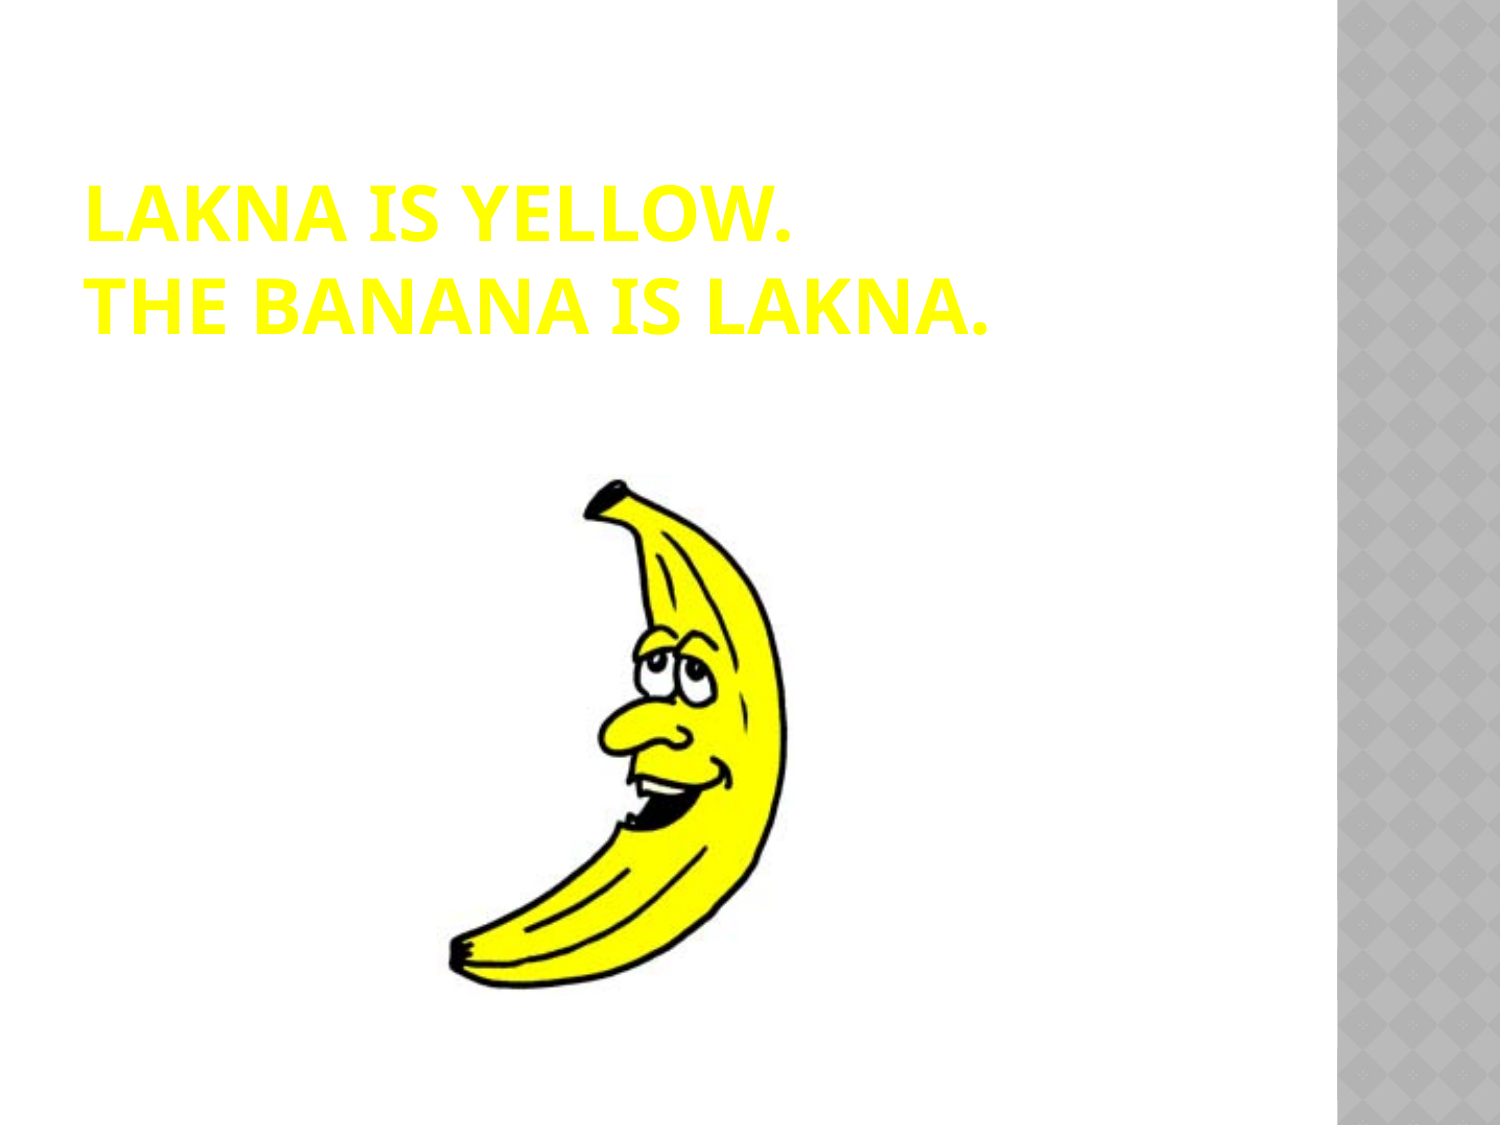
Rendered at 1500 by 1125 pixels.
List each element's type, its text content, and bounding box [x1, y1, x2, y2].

title LAKNA IS YELLOW. The banana is Lakna. [75, 162, 1263, 350]
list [437, 474, 795, 997]
